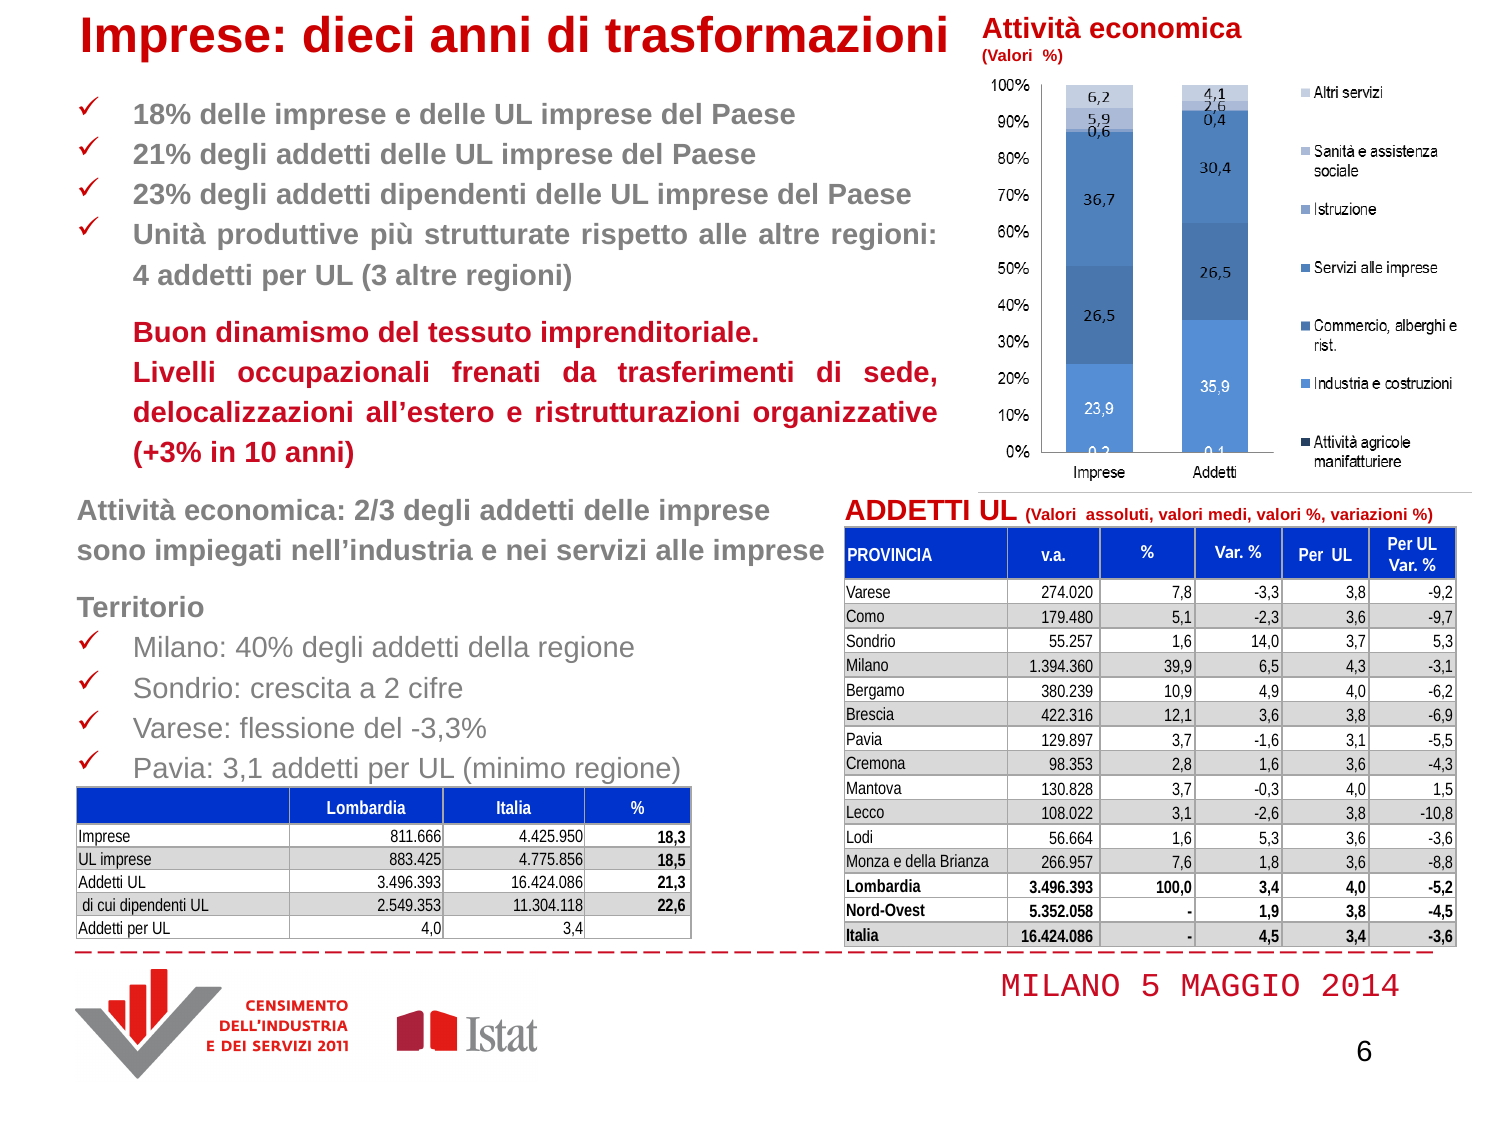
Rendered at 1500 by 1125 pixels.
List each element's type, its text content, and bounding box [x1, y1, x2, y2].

table_cell 4,0 [1283, 678, 1368, 701]
table_cell 274.020 [1008, 580, 1099, 603]
table_header PROVINCIA [845, 539, 1007, 578]
table_cell 5.352.058 [1008, 898, 1099, 921]
table_cell 3,6 [1283, 604, 1368, 627]
table_cell di cui dipendenti UL [77, 893, 289, 915]
table_cell 1,6 [1196, 751, 1281, 774]
table_cell 1,5 [1370, 776, 1455, 799]
table_cell Varese [845, 580, 1007, 603]
table_cell 5,1 [1101, 604, 1194, 627]
table_cell Lombardia [845, 874, 1007, 897]
text_box Imprese: dieci anni di trasformazioni [64, 0, 1353, 71]
table_cell 4,9 [1196, 678, 1281, 701]
table_header Var. % [1196, 539, 1281, 578]
table_cell 56.664 [1008, 825, 1099, 848]
table_cell 7,8 [1101, 580, 1194, 603]
table_header Per UL [1283, 539, 1368, 578]
table_cell 129.897 [1008, 727, 1099, 750]
table_cell 3,7 [1283, 629, 1368, 652]
table_cell -6,9 [1370, 702, 1455, 725]
table_cell 2.549.353 [290, 893, 442, 915]
table_cell 39,9 [1101, 653, 1194, 676]
table_cell 4,0 [1283, 776, 1368, 799]
table_cell 4,0 [290, 916, 442, 938]
table_cell 22,6 [585, 893, 690, 915]
table_cell - [1101, 898, 1194, 921]
table_cell 100,0 [1101, 874, 1194, 897]
table_cell Bergamo [845, 678, 1007, 701]
table_cell 266.957 [1008, 849, 1099, 872]
table_header Italia [444, 788, 584, 823]
table_cell 18,5 [585, 848, 690, 869]
table_header % [1101, 539, 1194, 578]
table_cell 4,0 [1283, 874, 1368, 897]
table_cell 3,7 [1101, 727, 1194, 750]
table_cell 3,1 [1283, 727, 1368, 750]
table_cell Monza e della Brianza [845, 849, 1007, 872]
table_cell Addetti UL [77, 870, 289, 892]
table_cell 3,4 [444, 916, 584, 938]
text_box ADDETTI UL (Valori assoluti, valori medi, valori %, variazioni %) [844, 479, 1459, 539]
table_cell 3,8 [1283, 702, 1368, 725]
table_cell Imprese [77, 825, 289, 846]
table_cell 1,6 [1101, 629, 1194, 652]
table_header Lombardia [290, 788, 442, 823]
table_cell -9,2 [1370, 580, 1455, 603]
table_cell 5,3 [1370, 629, 1455, 652]
table_cell 4,5 [1196, 923, 1281, 946]
table_cell 108.022 [1008, 800, 1099, 823]
table_cell -8,8 [1370, 849, 1455, 872]
table_cell 3,7 [1101, 776, 1194, 799]
text_box Attività economica (Valori %) [981, 7, 1408, 65]
table_cell -3,6 [1370, 825, 1455, 848]
table_header Per UL Var. % [1370, 539, 1455, 578]
table_cell 11.304.118 [444, 893, 584, 915]
table_cell -2,6 [1196, 800, 1281, 823]
table_cell UL imprese [77, 848, 289, 869]
table_cell Italia [845, 923, 1007, 946]
slide_number 6 [1074, 1025, 1388, 1100]
table_cell 4.425.950 [444, 825, 584, 846]
table_cell Brescia [845, 702, 1007, 725]
table_cell 3.496.393 [1008, 874, 1099, 897]
table_cell 3,4 [1283, 923, 1368, 946]
picture [75, 969, 538, 1082]
table_cell Sondrio [845, 629, 1007, 652]
table_cell 98.353 [1008, 751, 1099, 774]
table_cell 5,3 [1196, 825, 1281, 848]
table_cell - [1101, 923, 1194, 946]
table_cell Addetti per UL [77, 916, 289, 938]
table_cell 1.394.360 [1008, 653, 1099, 676]
table_cell 10,9 [1101, 678, 1194, 701]
table_cell -5,2 [1370, 874, 1455, 897]
table_header v.a. [1008, 539, 1099, 578]
table_cell 7,6 [1101, 849, 1194, 872]
table_cell 3,1 [1101, 800, 1194, 823]
table_cell 6,5 [1196, 653, 1281, 676]
table_cell -10,8 [1370, 800, 1455, 823]
table_cell 1,9 [1196, 898, 1281, 921]
table_cell -4,3 [1370, 751, 1455, 774]
table_cell 18,3 [585, 825, 690, 846]
text_box 18% delle imprese e delle UL imprese del Paese 21% degli addetti delle UL imprese del Paese 23% degli addetti dipendenti delle UL imprese del Paese Unità produttive più strutturate rispetto alle altre regioni: 4 addetti per UL (3 altre regioni) Buon dinamismo del tessuto imprenditoriale. Livelli occupazionali frenati da trasferimenti di sede, delocalizzazioni all’estero e ristrutturazioni organizzative (+3% in 10 anni) Attività economica: 2/3 degli addetti delle imprese sono impiegati nell’industria e nei servizi alle imprese Territorio Milano: 40% degli addetti della regione Sondrio: crescita a 2 cifre Varese: flessione del -3,3% Pavia: 3,1 addetti per UL (minimo regione) [76, 90, 939, 776]
table_cell 4,3 [1283, 653, 1368, 676]
table_cell Mantova [845, 776, 1007, 799]
table_cell 14,0 [1196, 629, 1281, 652]
table_cell -4,5 [1370, 898, 1455, 921]
table_cell 3,8 [1283, 898, 1368, 921]
table_cell Nord-Ovest [845, 898, 1007, 921]
table_cell 811.666 [290, 825, 442, 846]
table_cell 422.316 [1008, 702, 1099, 725]
table_cell -3,1 [1370, 653, 1455, 676]
table_cell 16.424.086 [444, 870, 584, 892]
table_cell 3,6 [1196, 702, 1281, 725]
table_cell 3,6 [1283, 825, 1368, 848]
table_cell 179.480 [1008, 604, 1099, 627]
table_header % [585, 788, 690, 823]
table_cell Milano [845, 653, 1007, 676]
table_cell [585, 916, 690, 938]
table_cell -2,3 [1196, 604, 1281, 627]
table_cell -9,7 [1370, 604, 1455, 627]
table_cell 3,6 [1283, 751, 1368, 774]
table_cell -6,2 [1370, 678, 1455, 701]
table_cell 1,8 [1196, 849, 1281, 872]
table_cell 3,4 [1196, 874, 1281, 897]
table_cell 12,1 [1101, 702, 1194, 725]
table_cell Lodi [845, 825, 1007, 848]
table_cell 2,8 [1101, 751, 1194, 774]
table_cell 883.425 [290, 848, 442, 869]
table_cell 3,8 [1283, 580, 1368, 603]
table_cell 3,8 [1283, 800, 1368, 823]
table_cell Cremona [845, 751, 1007, 774]
table_cell Lecco [845, 800, 1007, 823]
table_cell Como [845, 604, 1007, 627]
table_cell -3,6 [1370, 923, 1455, 946]
table_cell 21,3 [585, 870, 690, 892]
table_cell 16.424.086 [1008, 923, 1099, 946]
table_cell 1,6 [1101, 825, 1194, 848]
picture [978, 66, 1473, 493]
table_cell 55.257 [1008, 629, 1099, 652]
table_cell -5,5 [1370, 727, 1455, 750]
table_cell 3,6 [1283, 849, 1368, 872]
table_cell 3.496.393 [290, 870, 442, 892]
table_cell -1,6 [1196, 727, 1281, 750]
table_cell -3,3 [1196, 580, 1281, 603]
table_cell 4.775.856 [444, 848, 584, 869]
table_cell 130.828 [1008, 776, 1099, 799]
table_cell 380.239 [1008, 678, 1099, 701]
table_cell Pavia [845, 727, 1007, 750]
table_header [77, 788, 289, 823]
table_cell -0,3 [1196, 776, 1281, 799]
